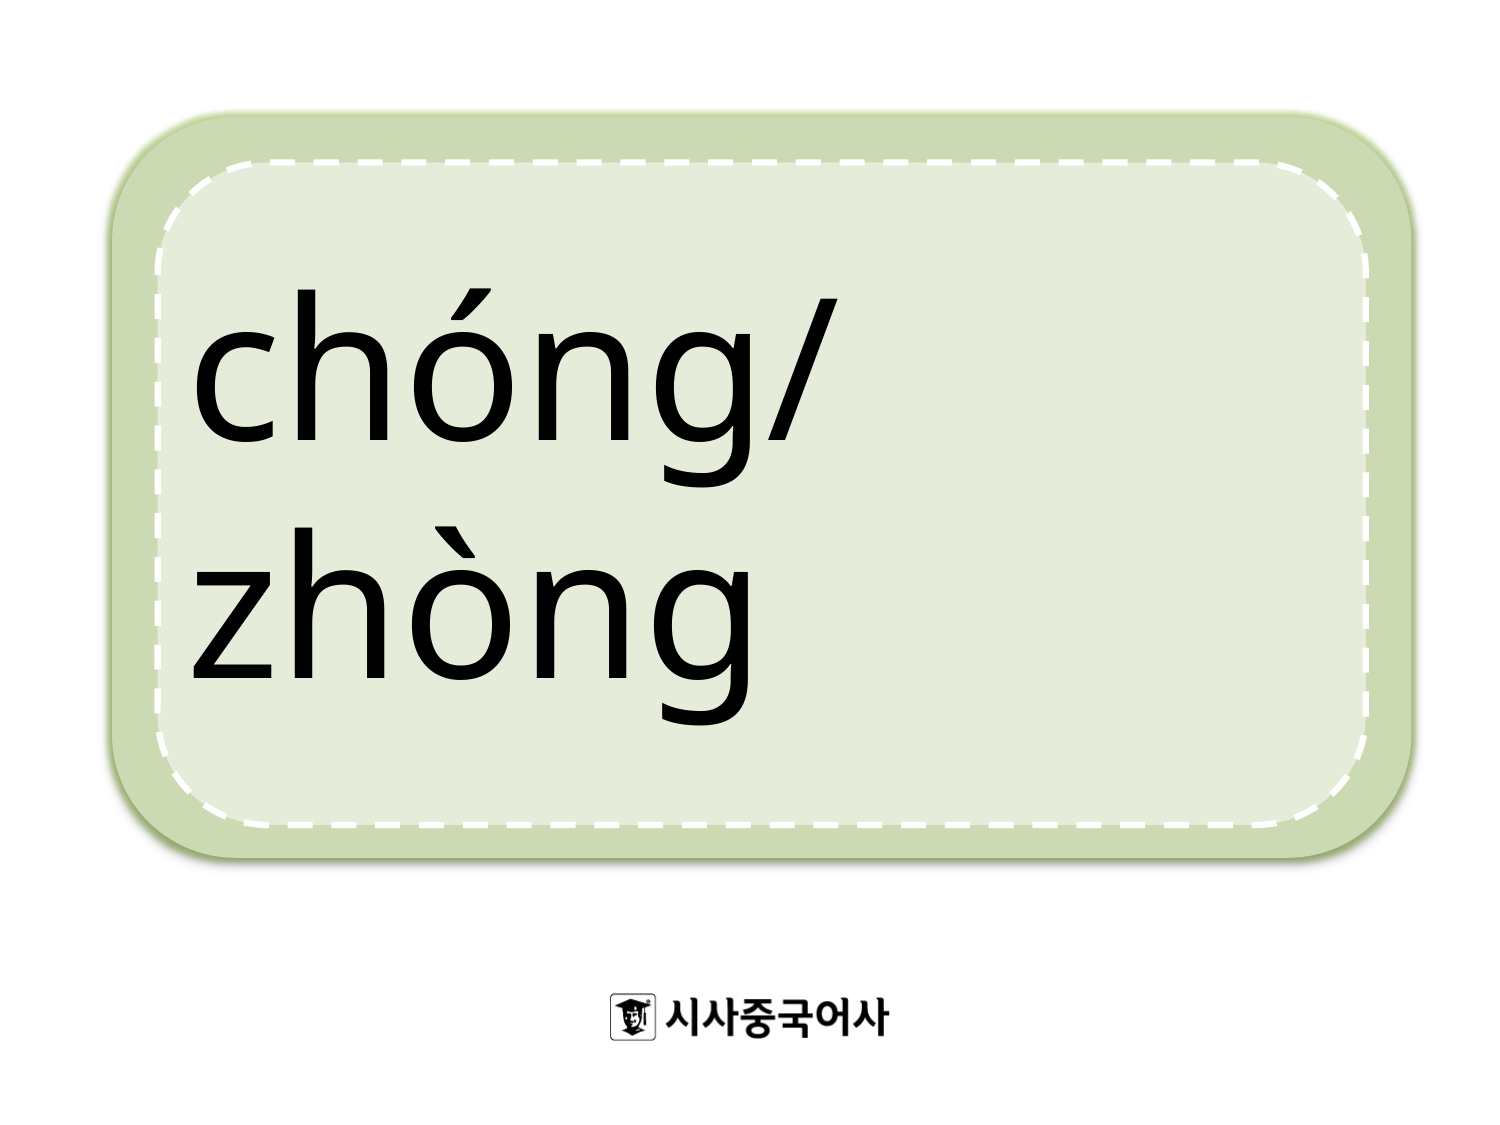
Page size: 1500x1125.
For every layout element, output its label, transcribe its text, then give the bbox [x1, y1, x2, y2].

text_box chóng/zhòng [171, 149, 1380, 812]
picture [602, 987, 898, 1047]
